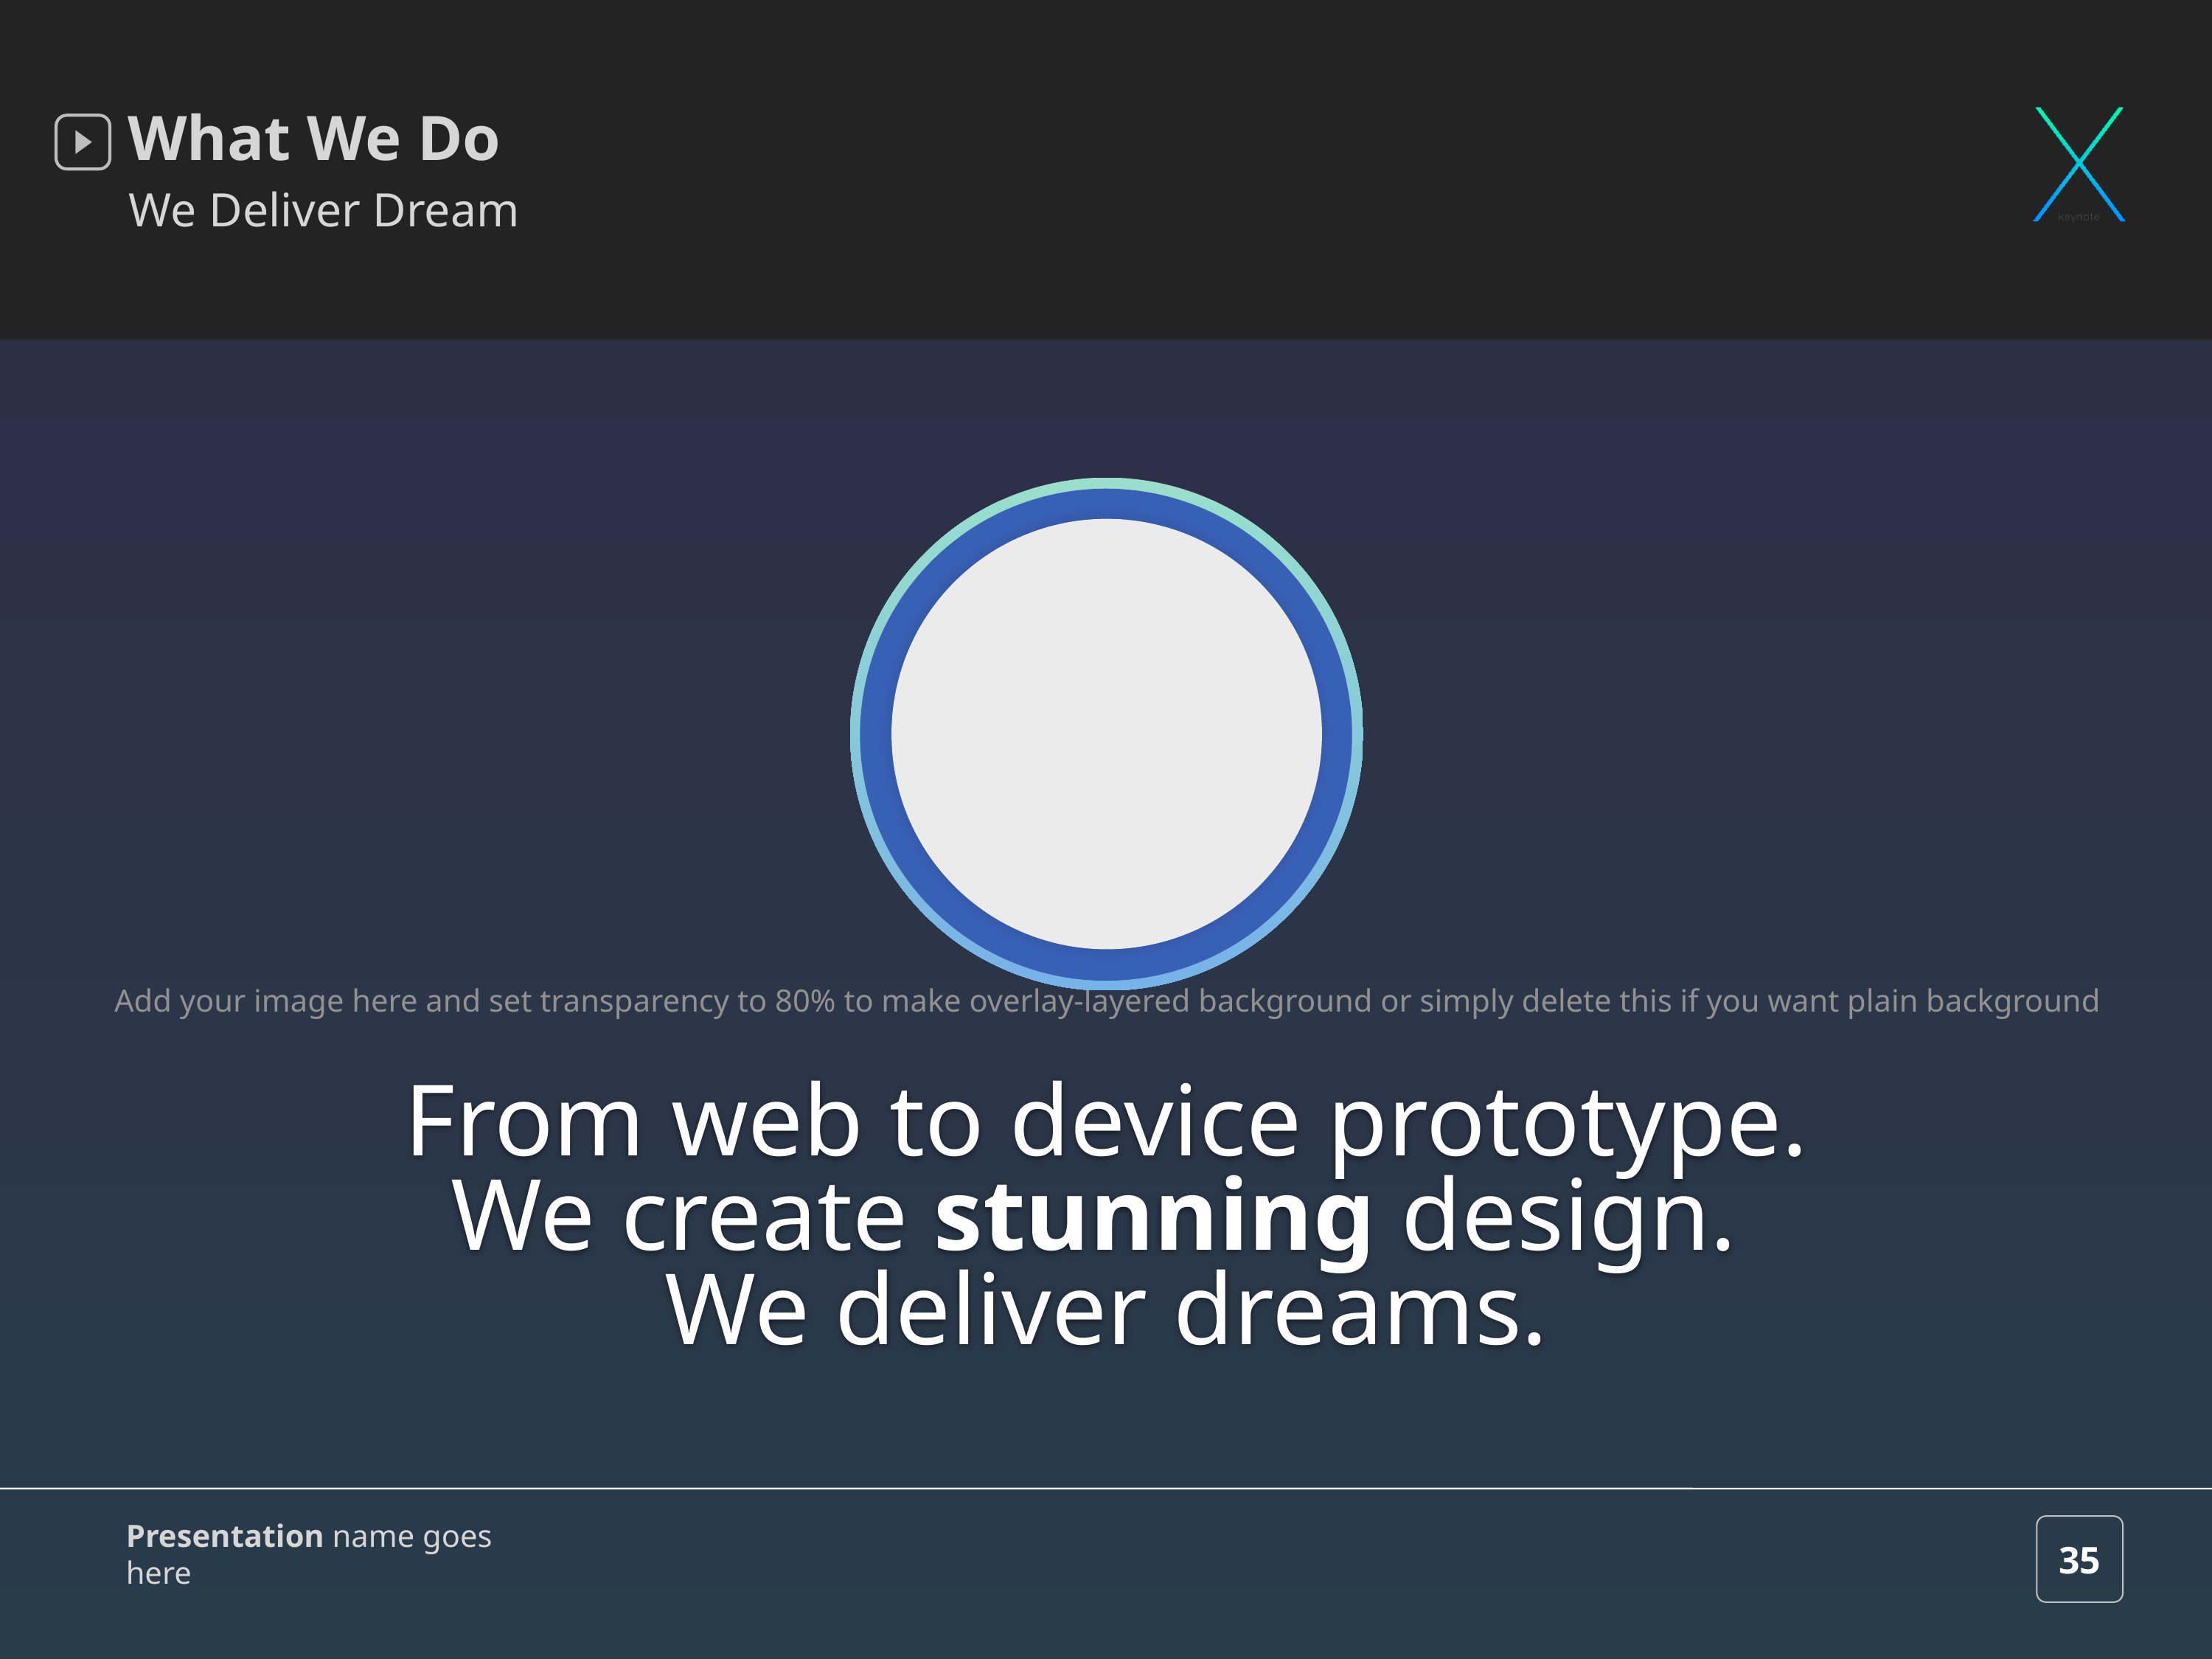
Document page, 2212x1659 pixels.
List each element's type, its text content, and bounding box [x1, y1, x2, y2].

text_box 35 [2051, 1527, 2108, 1591]
text_box What We Do [122, 87, 1945, 185]
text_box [849, 477, 1364, 991]
text_box We Deliver Dream [122, 170, 1972, 246]
text_box From web to device prototype. We create stunning design. We deliver dreams. [271, 1041, 1943, 1402]
picture [2032, 107, 2126, 223]
